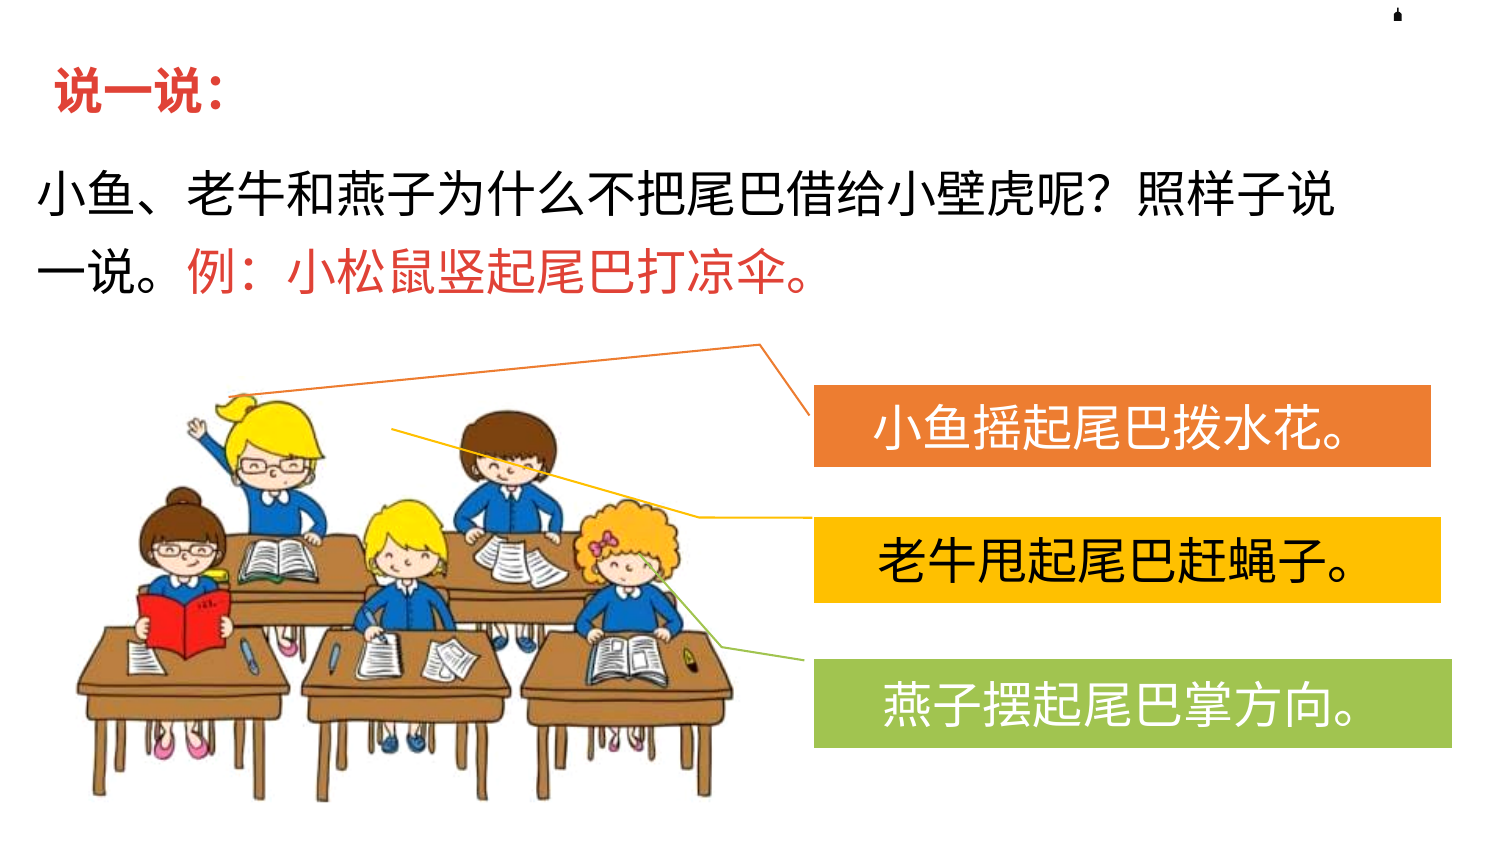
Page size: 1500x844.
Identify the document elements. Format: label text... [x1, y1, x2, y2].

text_box 燕子摆起尾巴掌方向。 [814, 659, 1452, 748]
text_box 小鱼摇起尾巴拨水花。 [814, 385, 1431, 467]
text_box 说一说： [41, 54, 265, 126]
text_box 小鱼、老牛和燕子为什么不把尾巴借给小壁虎呢？照样子说一说。例：小松鼠竖起尾巴打凉伞。 [25, 139, 1389, 307]
text_box 燕子摆起尾巴掌方向。 [759, 652, 805, 662]
text_box 小鱼摇起尾巴拨水花。 [430, 343, 811, 417]
text_box 老牛甩起尾巴赶蝇子。 [814, 517, 1441, 603]
picture [50, 376, 759, 818]
